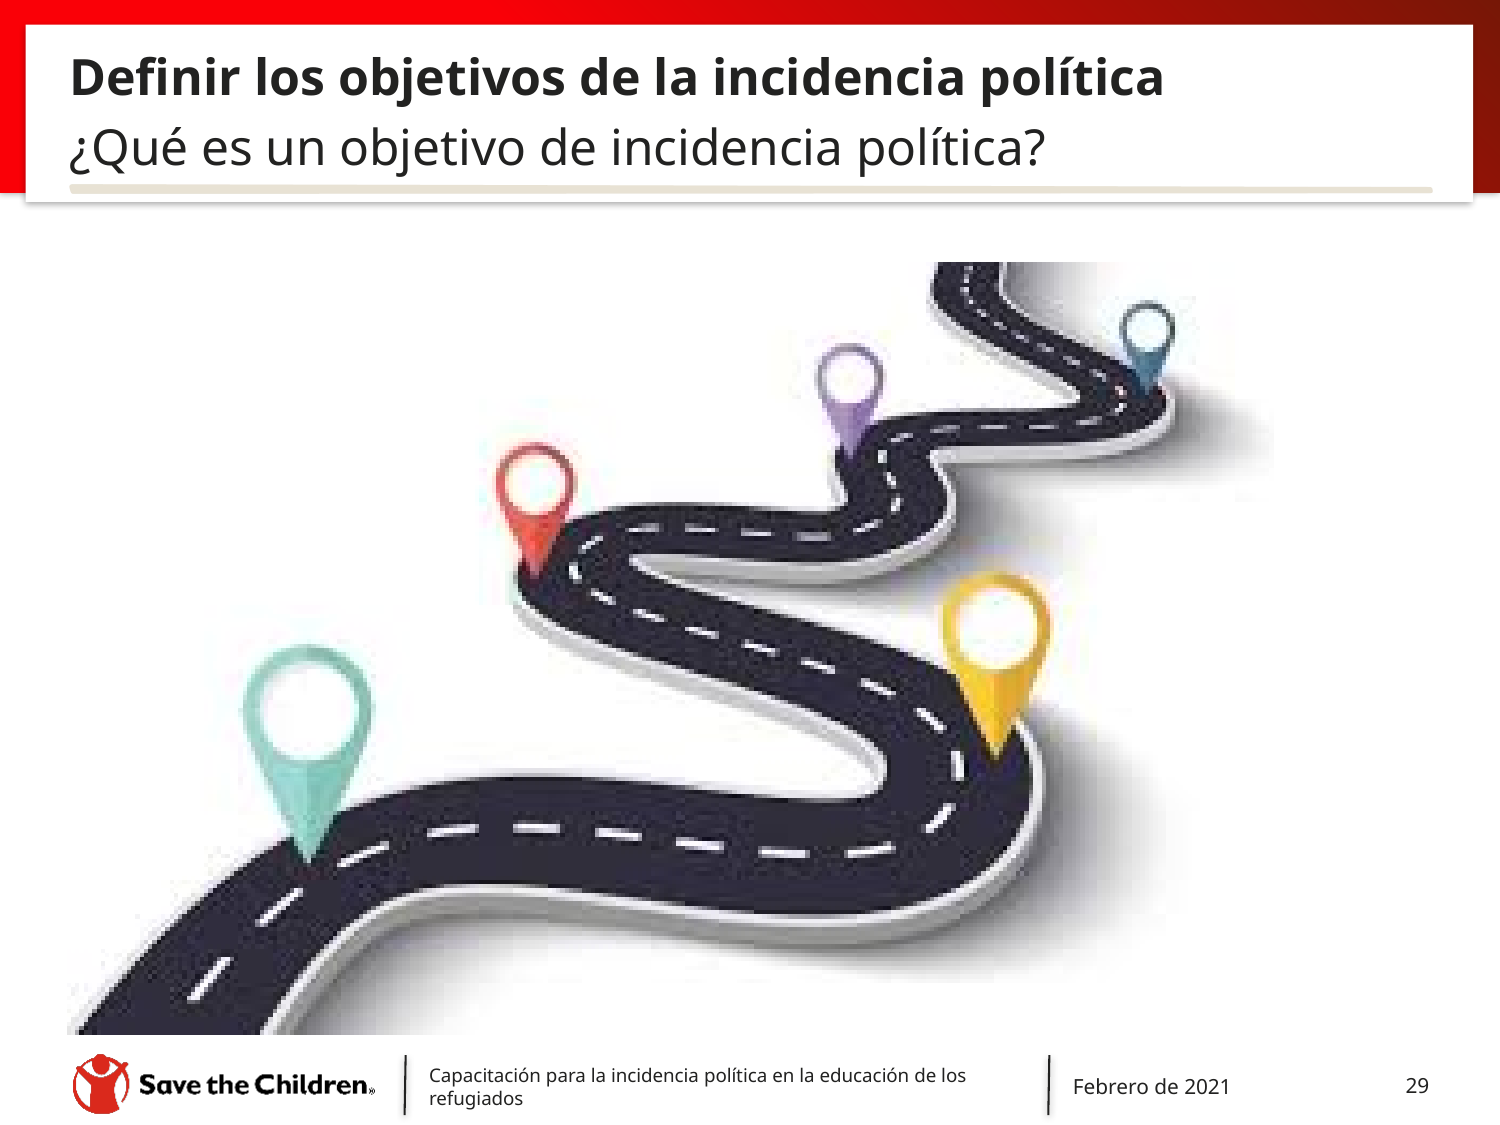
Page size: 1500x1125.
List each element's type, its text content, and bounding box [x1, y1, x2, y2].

slide_number Febrero de 2021 [1057, 1056, 1317, 1117]
title Definir los objetivos de la incidencia política [69, 33, 1429, 115]
list ¿Qué es un objetivo de incidencia política? [69, 115, 1429, 176]
picture [69, 184, 1433, 194]
slide_number 29 [1317, 1056, 1445, 1117]
footer Capacitación para la incidencia política en la educación de los refugiados [414, 1056, 1042, 1117]
picture [67, 262, 1275, 1036]
picture [62, 1043, 386, 1125]
